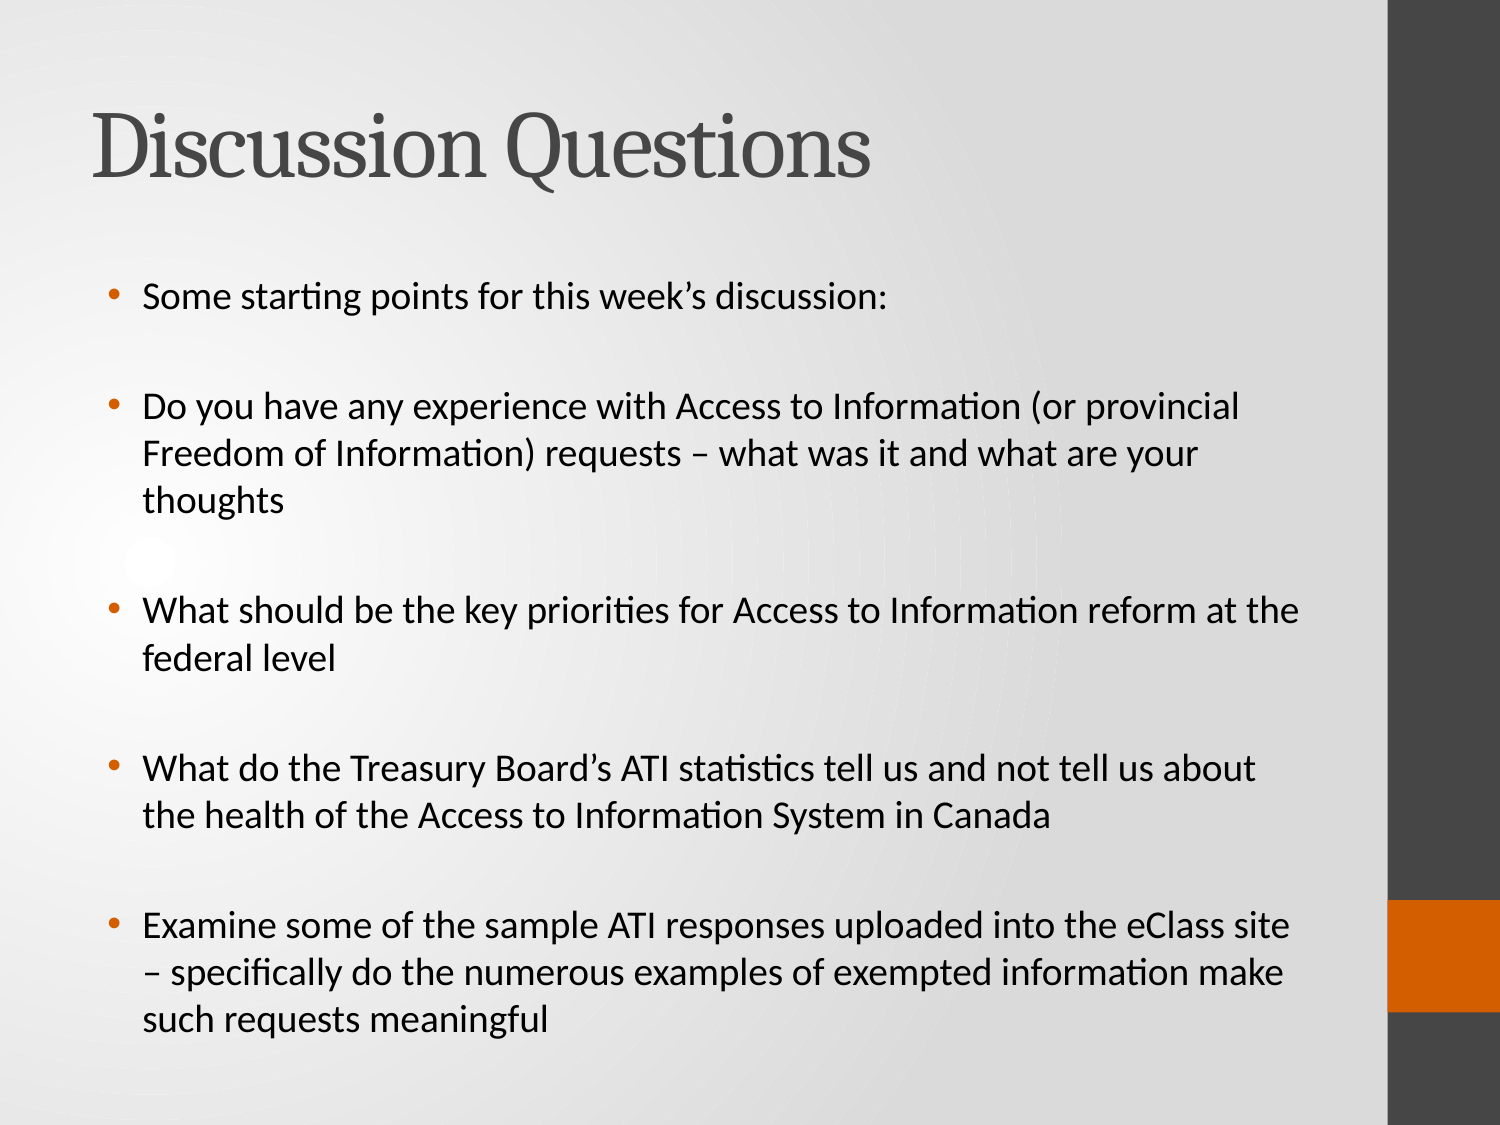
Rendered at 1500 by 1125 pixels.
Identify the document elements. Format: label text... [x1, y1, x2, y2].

title Discussion Questions [75, 45, 1325, 233]
list Some starting points for this week’s discussion: Do you have any experience with Access to Information (or provincial Freedom of Information) requests – what was it and what are your thoughts What should be the key priorities for Access to Information reform at the federal level What do the Treasury Board’s ATI statistics tell us and not tell us about the health of the Access to Information System in Canada Examine some of the sample ATI responses uploaded into the eClass site – specifically do the numerous examples of exempted information make such requests meaningful [75, 262, 1325, 1050]
